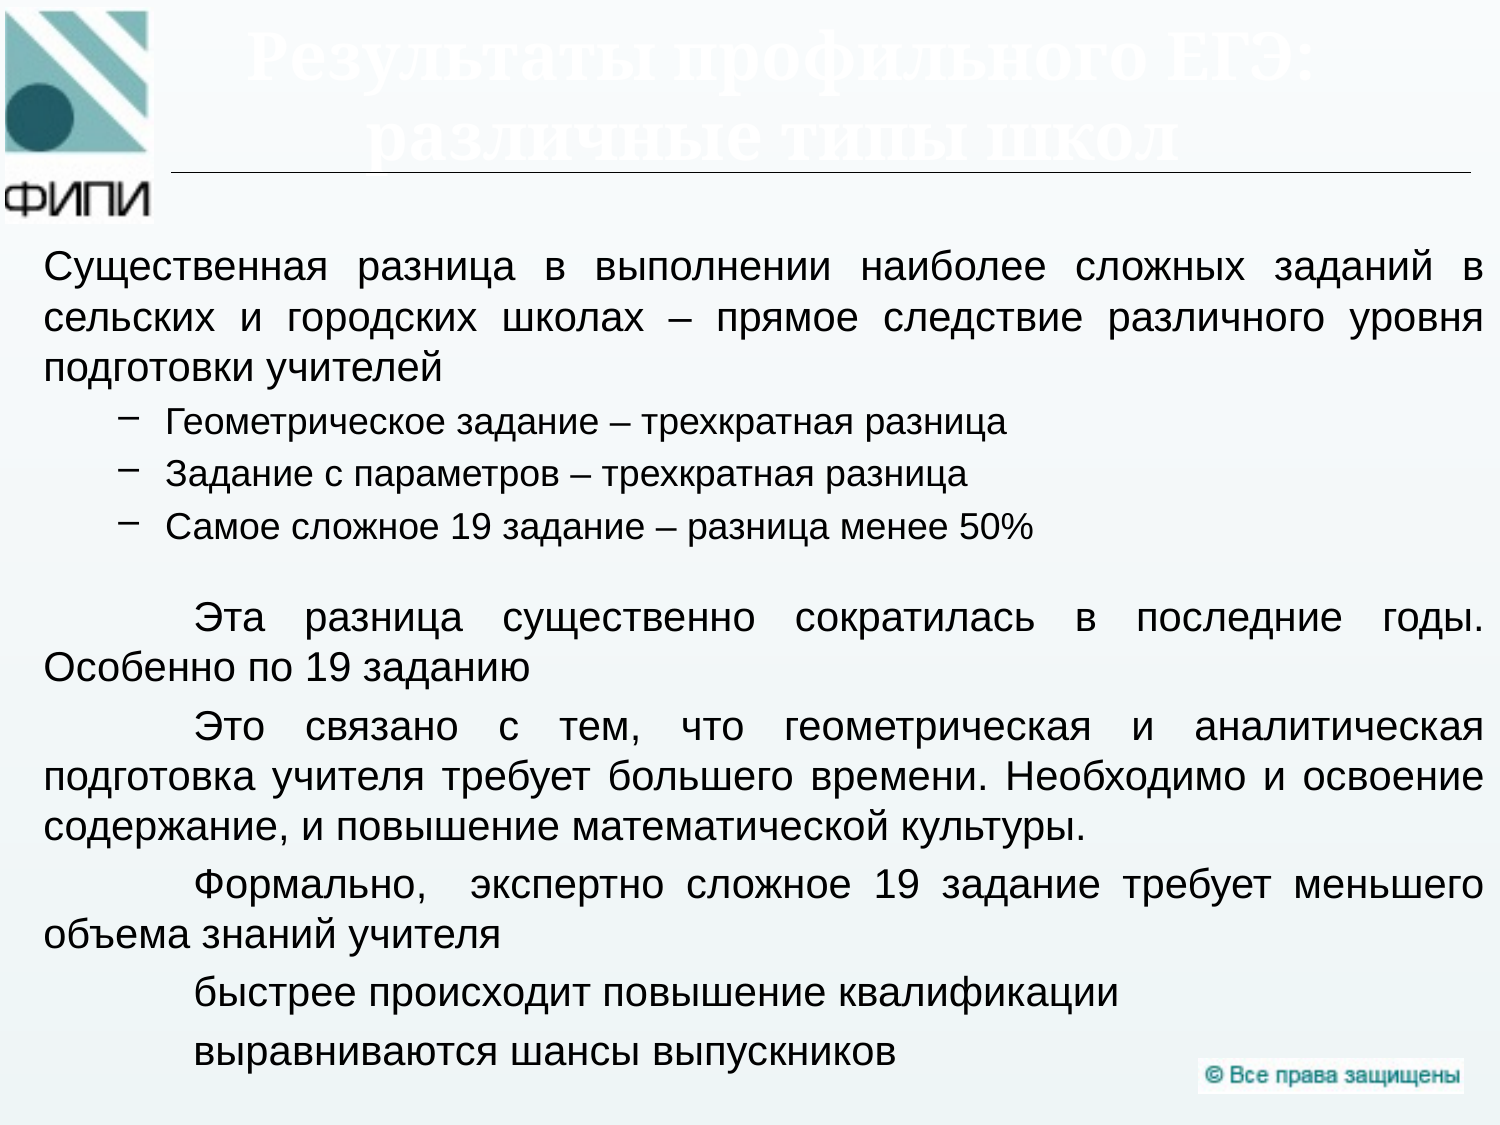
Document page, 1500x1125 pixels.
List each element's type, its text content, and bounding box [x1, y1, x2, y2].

text_box Результаты профильного ЕГЭ: различные типы школ [147, 0, 1415, 188]
text_box [1033, 763, 1500, 964]
picture [5, 7, 154, 224]
list Существенная разница в выполнении наиболее сложных заданий в сельских и городских школах – прямое следствие различного уровня подготовки учителей Геометрическое задание – трехкратная разница Задание с параметров – трехкратная разница Самое сложное 19 задание – разница менее 50% Эта разница существенно сократилась в последние годы. Особенно по 19 заданию Это связано с тем, что геометрическая и аналитическая подготовка учителя требует большего времени. Необходимо и освоение содержание, и повышение математической культуры. Формально, экспертно сложное 19 задание требует меньшего объема знаний учителя быстрее происходит повышение квалификации выравниваются шансы выпускников [0, 231, 1500, 1125]
text_box [1399, 236, 1500, 432]
